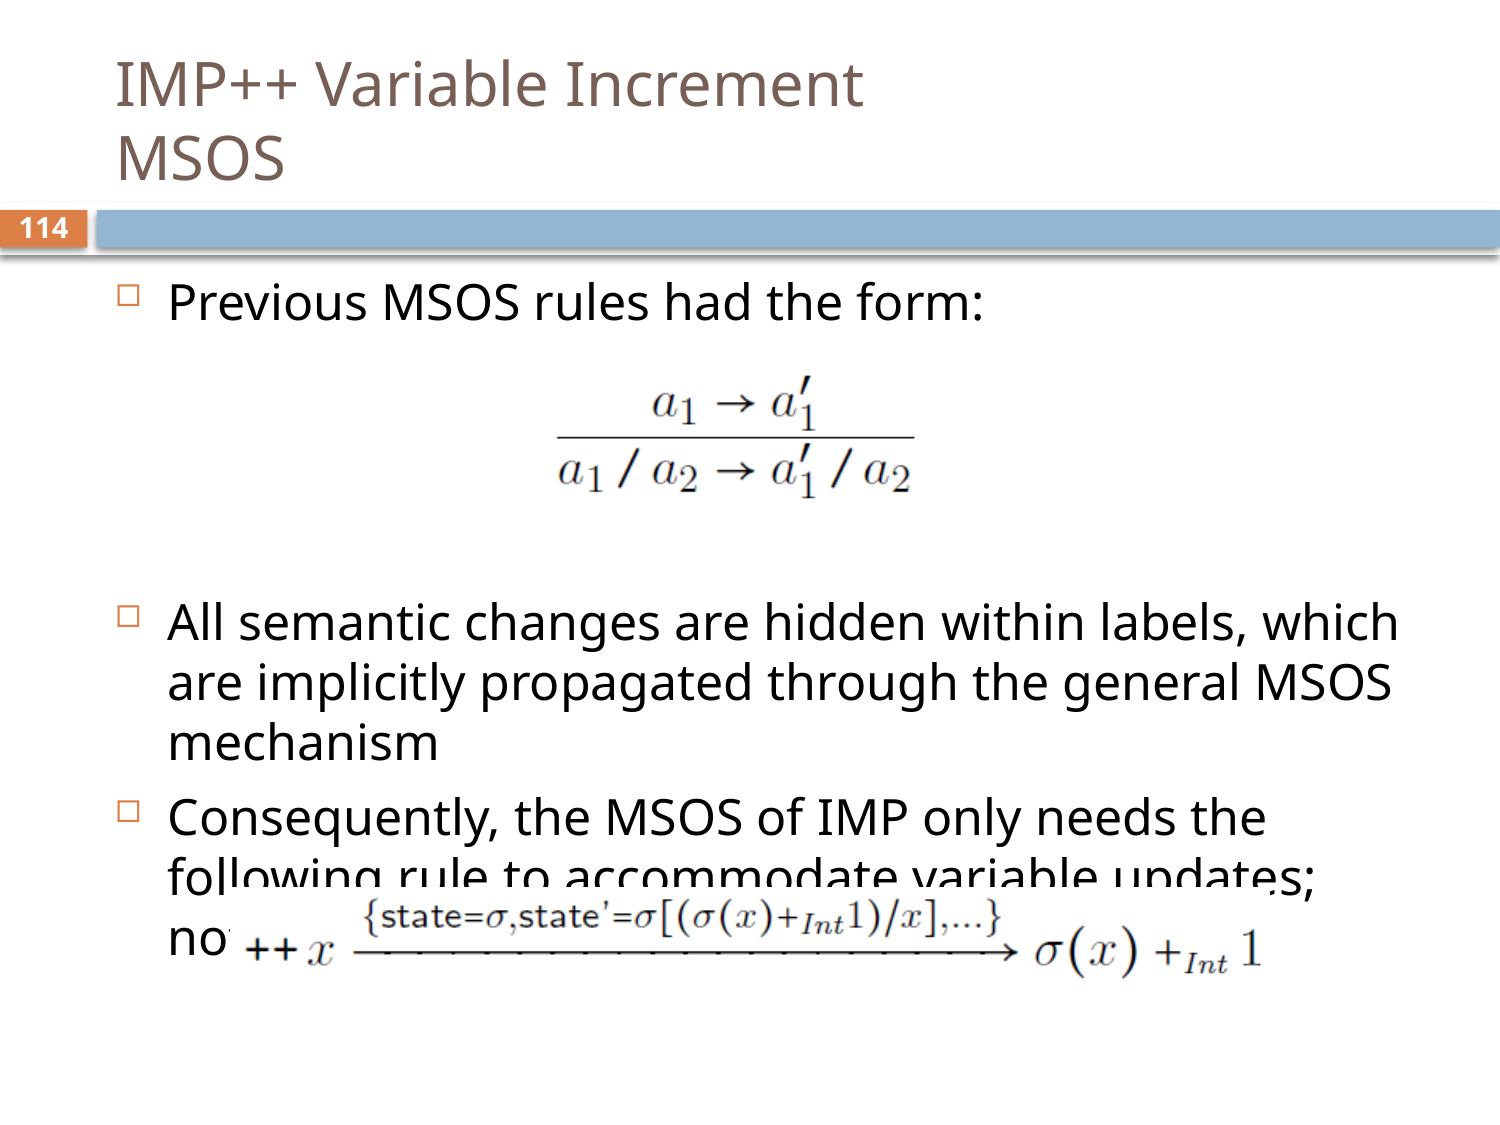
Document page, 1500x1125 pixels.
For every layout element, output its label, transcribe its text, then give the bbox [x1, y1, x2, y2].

slide_number 114 [0, 208, 88, 249]
list Previous MSOS rules had the form: All semantic changes are hidden within labels, which are implicitly propagated through the general MSOS mechanism Consequently, the MSOS of IMP only needs the following rule to accommodate variable updates; nothing else changes! [100, 262, 1438, 1000]
picture [537, 365, 935, 501]
picture [230, 887, 1270, 994]
title IMP++ Variable Increment MSOS [100, 37, 1438, 200]
